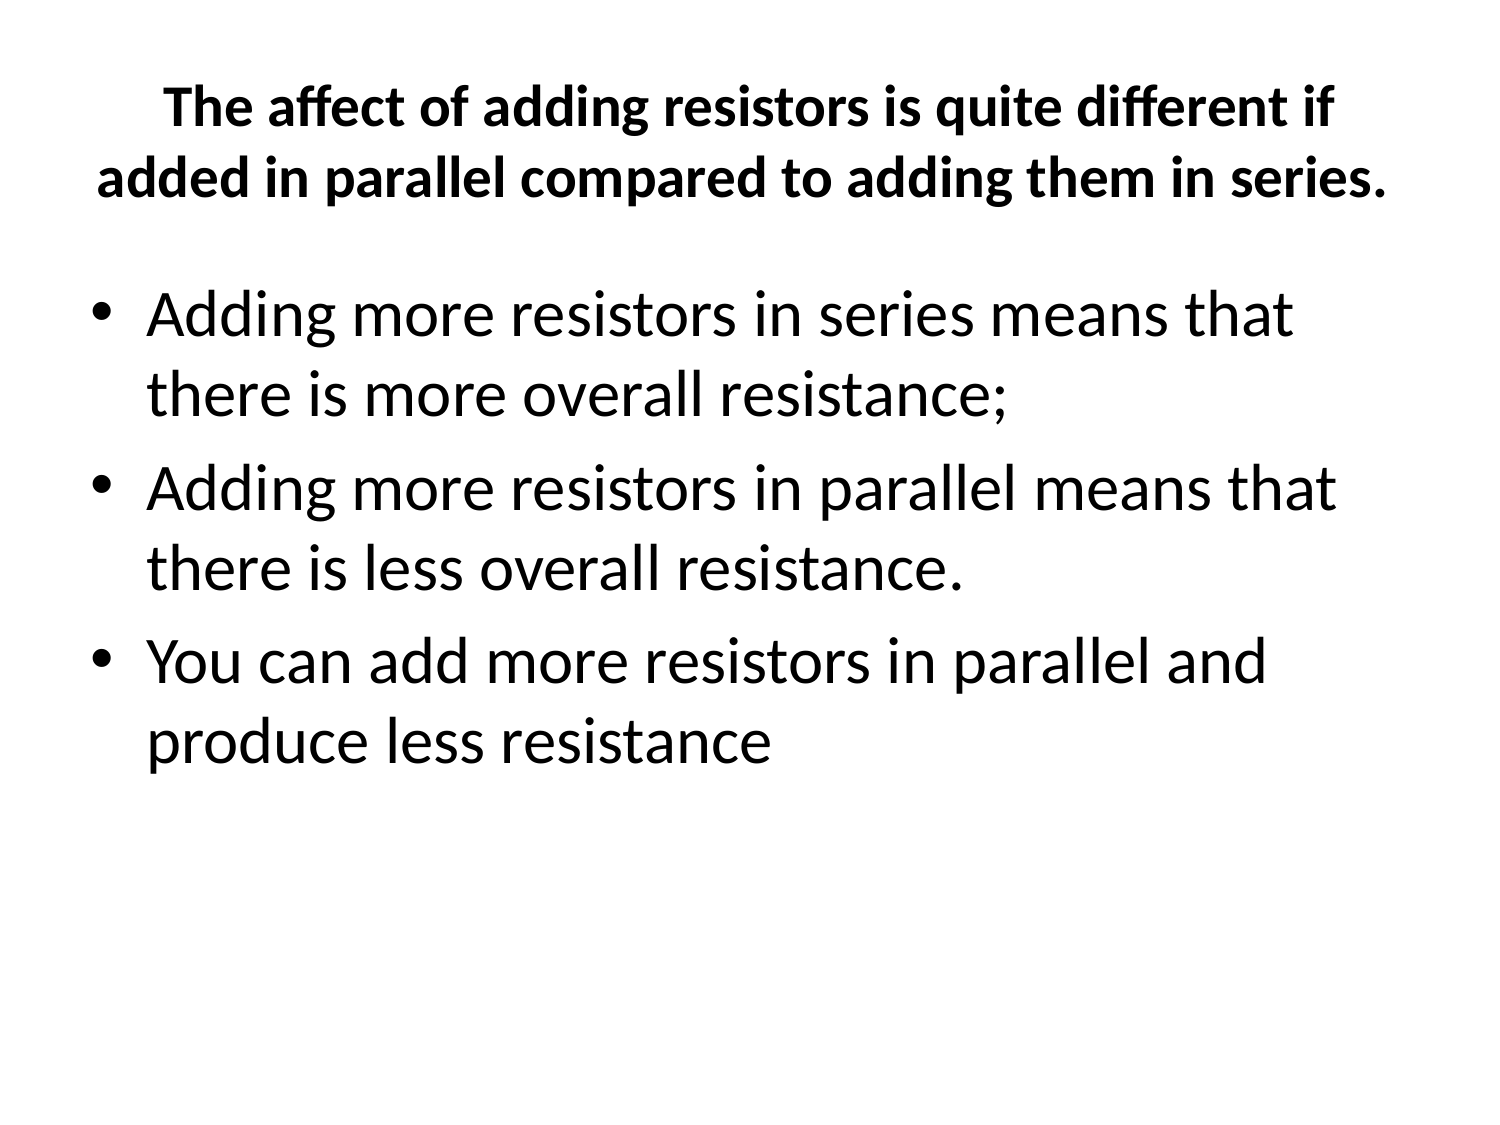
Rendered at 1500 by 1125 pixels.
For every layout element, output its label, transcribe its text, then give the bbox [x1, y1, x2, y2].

list Adding more resistors in series means that there is more overall resistance; Adding more resistors in parallel means that there is less overall resistance. You can add more resistors in parallel and produce less resistance [75, 262, 1425, 1005]
title The affect of adding resistors is quite different if added in parallel compared to adding them in series. [75, 45, 1425, 233]
